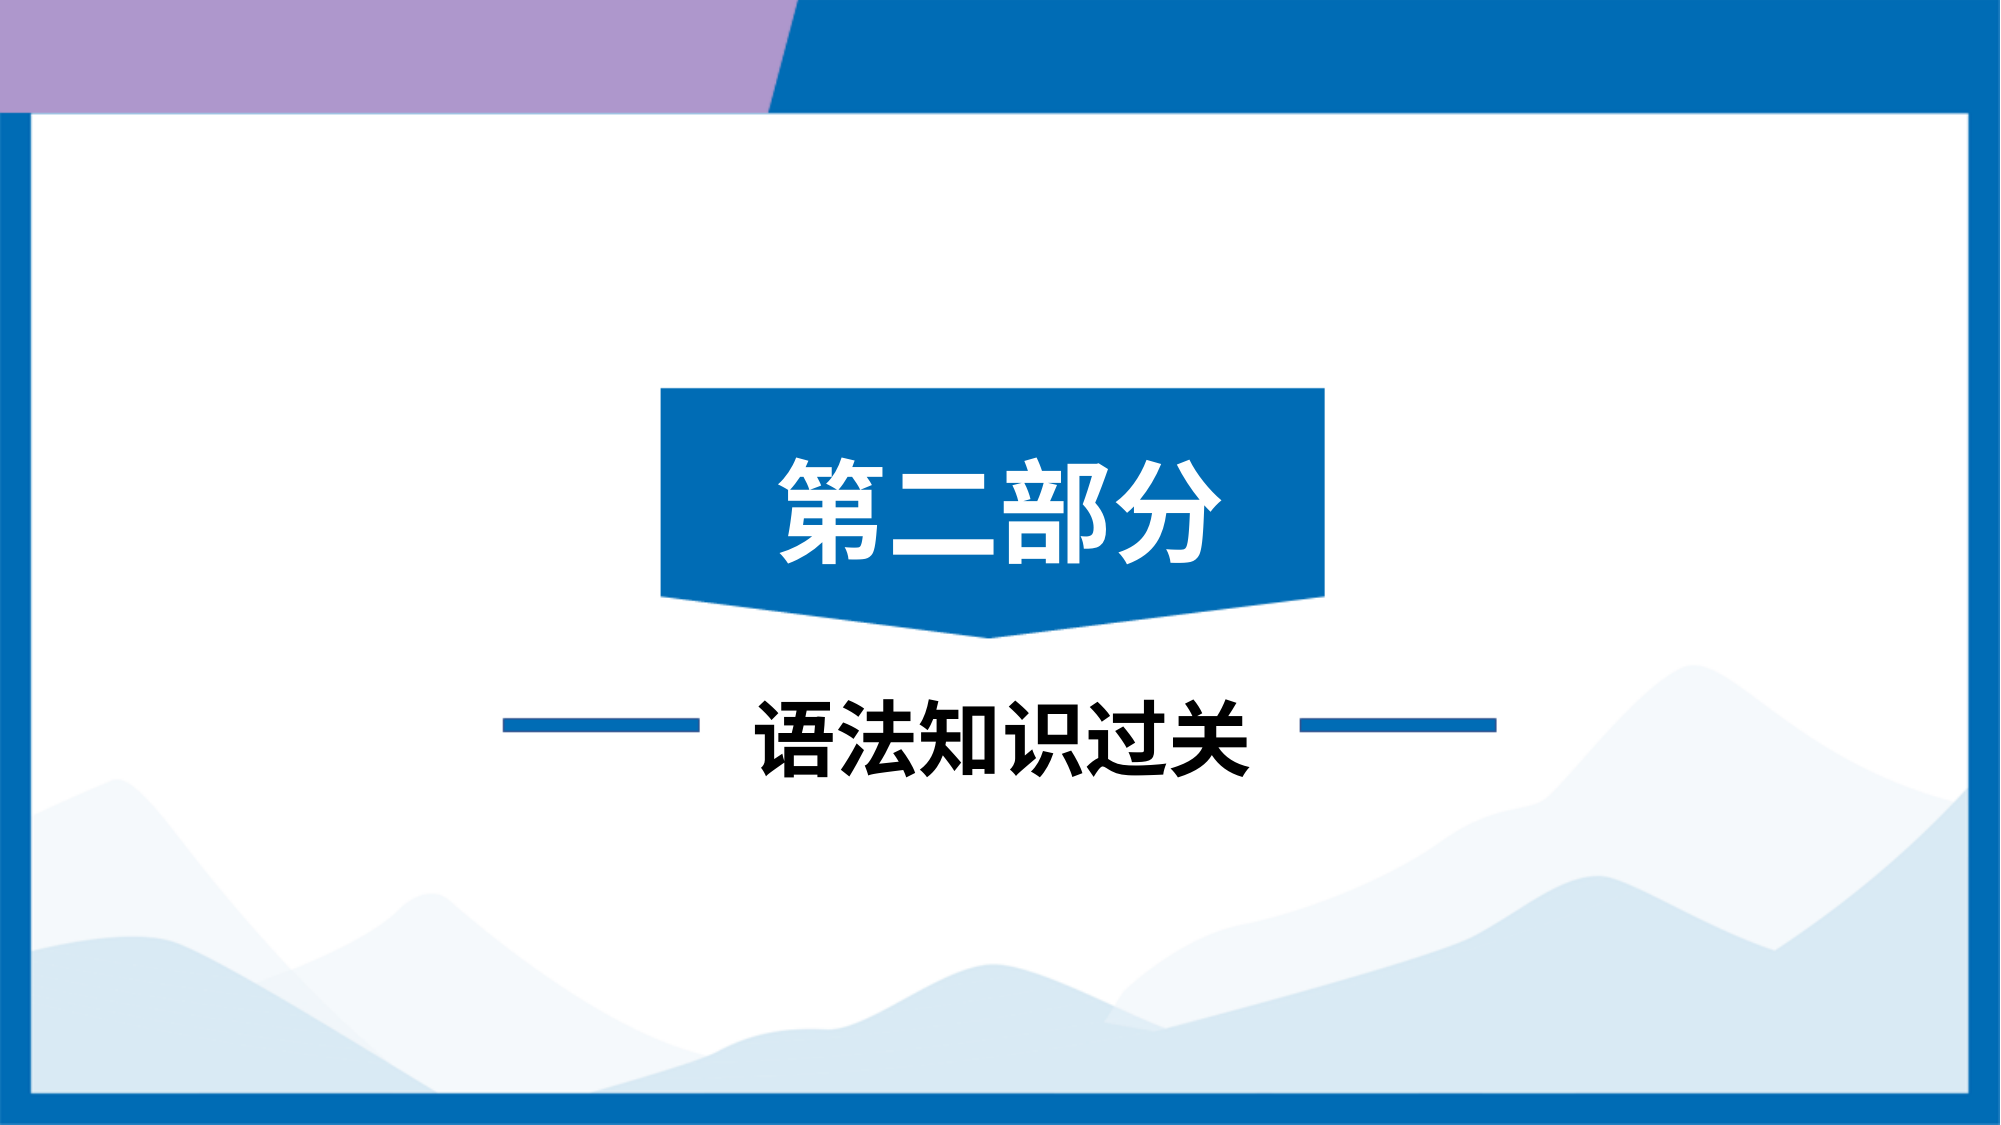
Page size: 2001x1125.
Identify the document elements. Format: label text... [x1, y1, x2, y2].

picture [0, 0, 2000, 1125]
text_box 第二部分 [667, 391, 1332, 578]
text_box 语法知识过关 [700, 646, 1304, 788]
